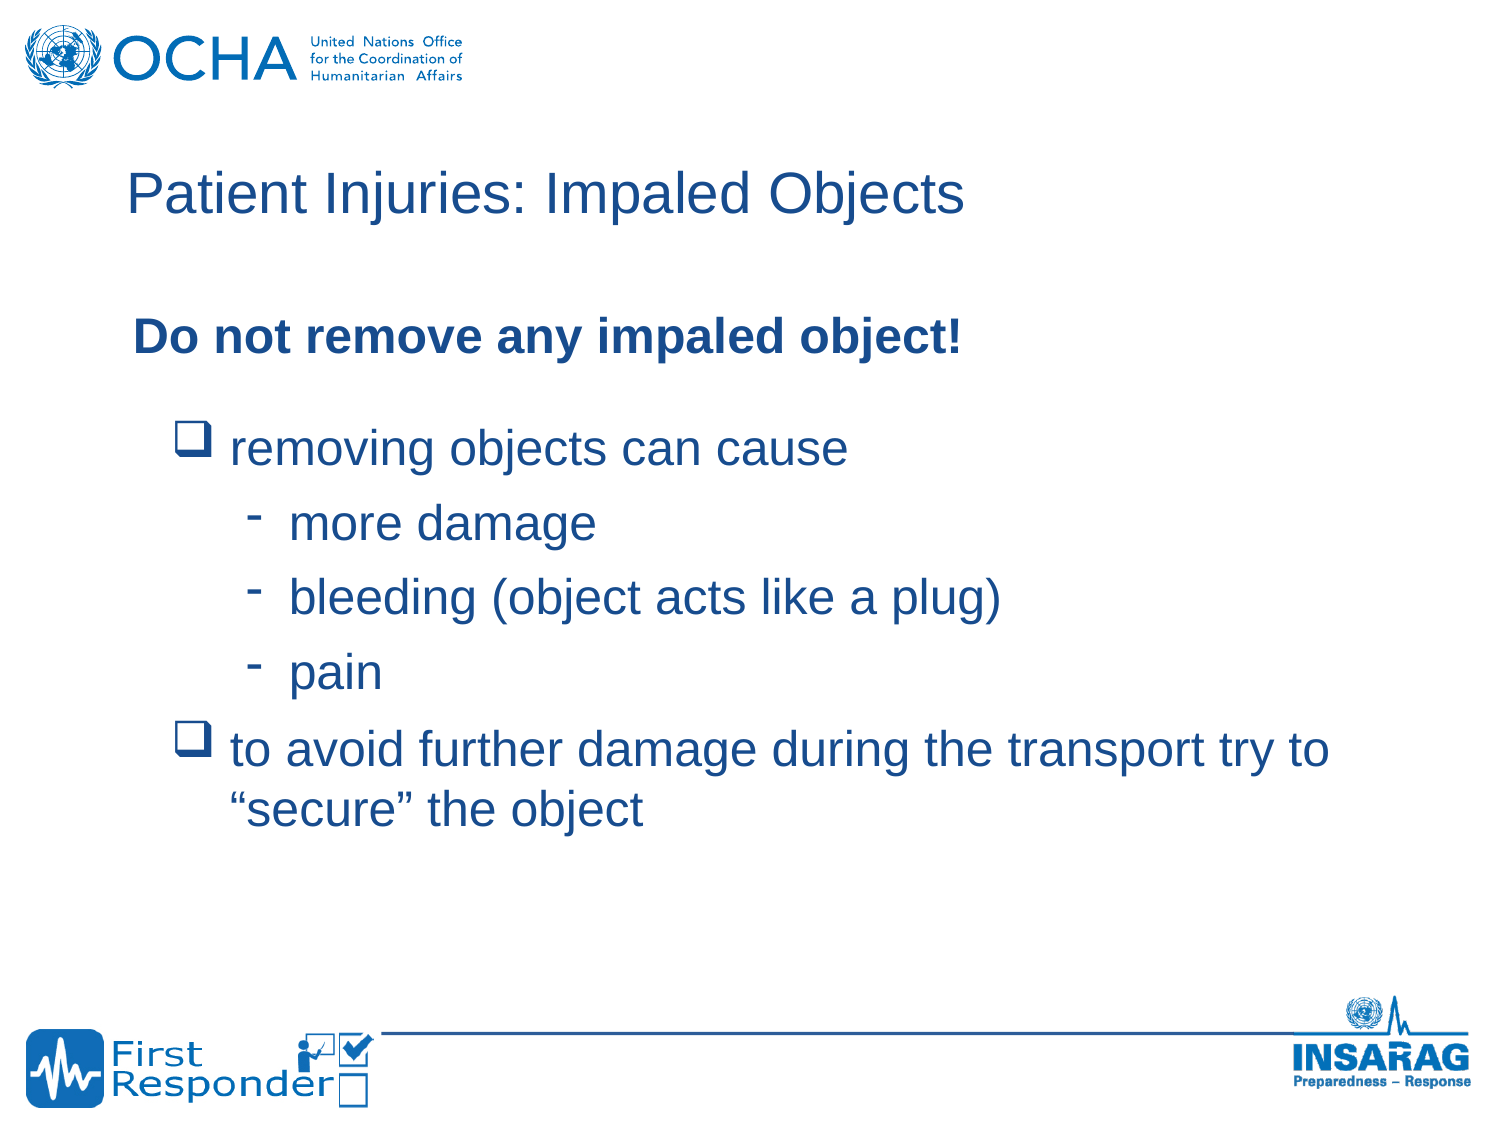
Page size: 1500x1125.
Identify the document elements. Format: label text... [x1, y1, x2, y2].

text_box Patient Injuries: Impaled Objects [104, 147, 982, 233]
picture [1287, 995, 1471, 1094]
text_box Do not remove any impaled object! removing objects can cause more damage bleeding (object acts like a plug) pain to avoid further damage during the transport try to “secure” the object [118, 295, 1375, 845]
picture [24, 1024, 375, 1113]
